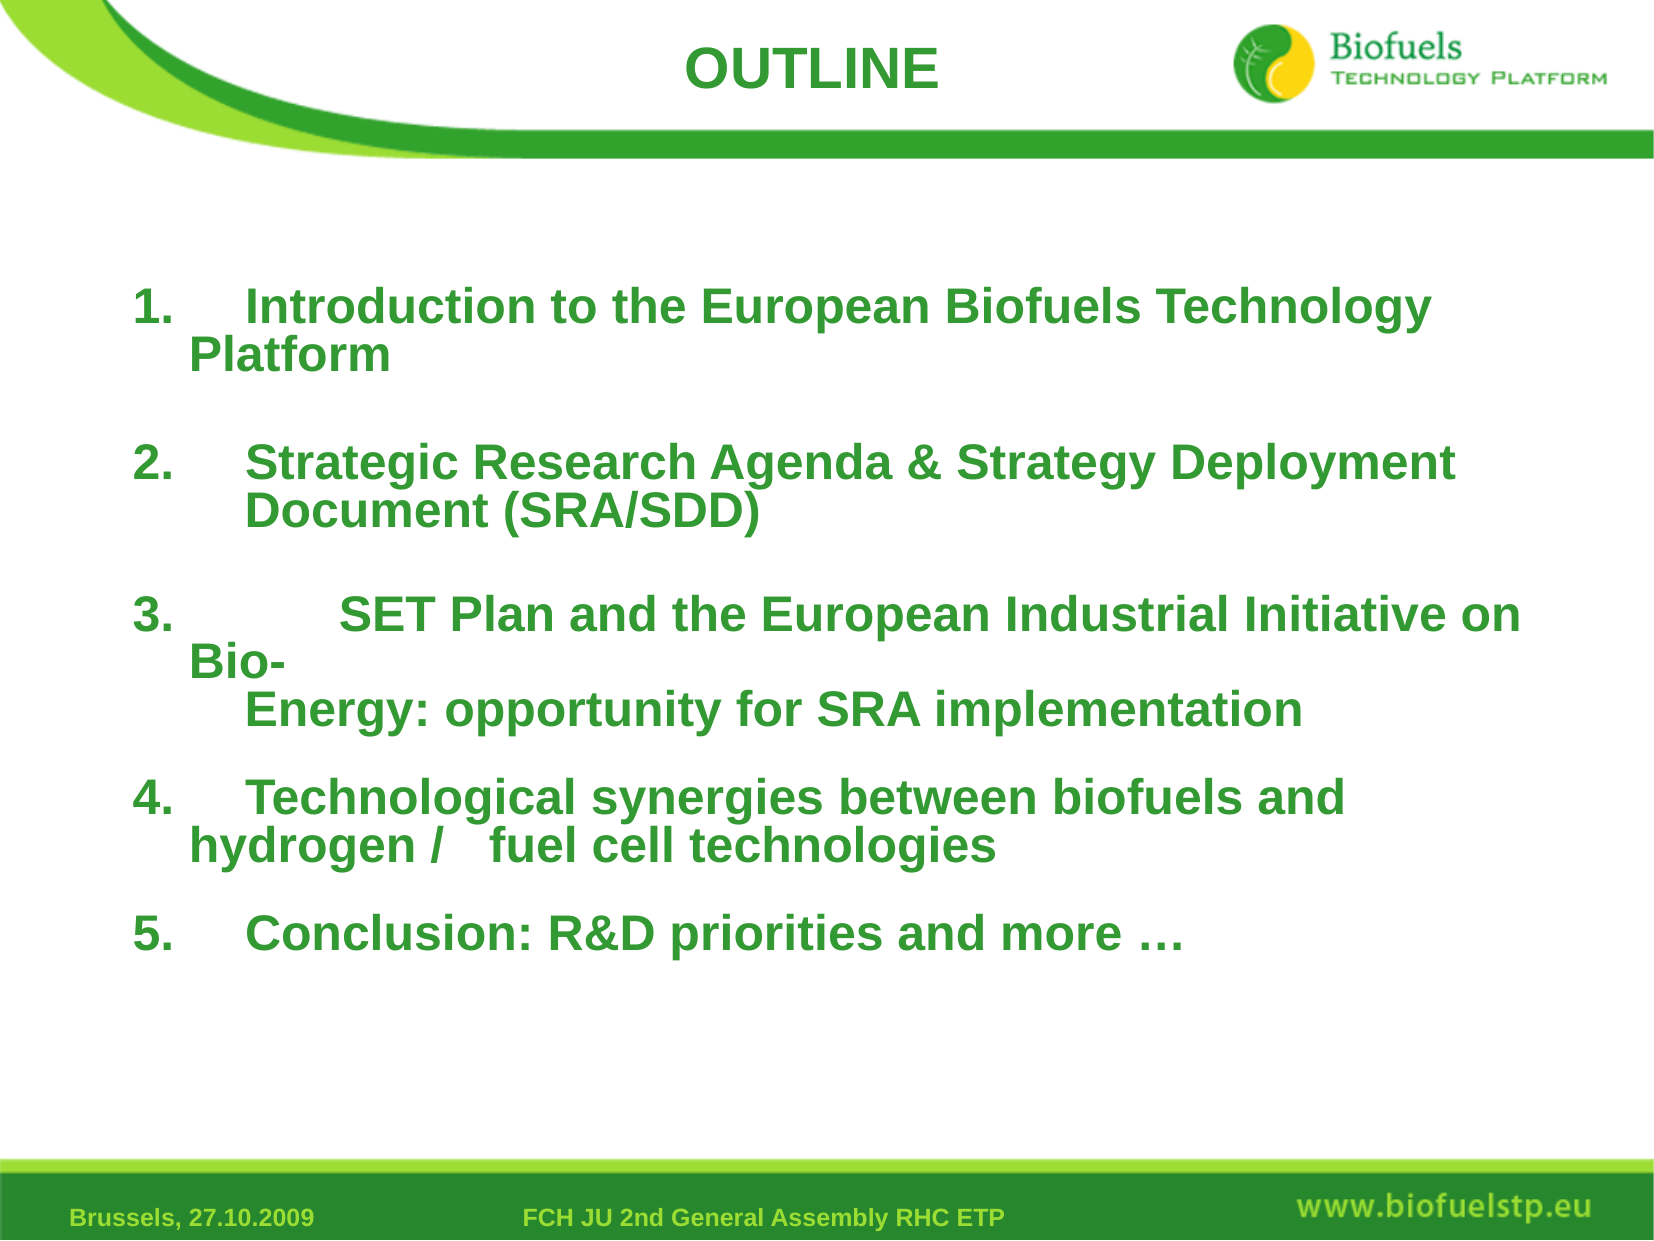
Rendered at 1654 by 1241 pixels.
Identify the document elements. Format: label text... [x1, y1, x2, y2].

picture [0, 0, 1654, 1240]
text_box OUTLINE [337, 29, 1288, 110]
text_box [374, 0, 1654, 125]
text_box Introduction to the European Biofuels Technology Platform Strategic Research Agenda & Strategy Deployment Document (SRA/SDD) SET Plan and the European Industrial Initiative on Bio- Energy: opportunity for SRA implementation Technological synergies between biofuels and hydrogen / fuel cell technologies Conclusion: R&D priorities and more … [82, 277, 1595, 968]
text_box [41, 224, 1654, 738]
